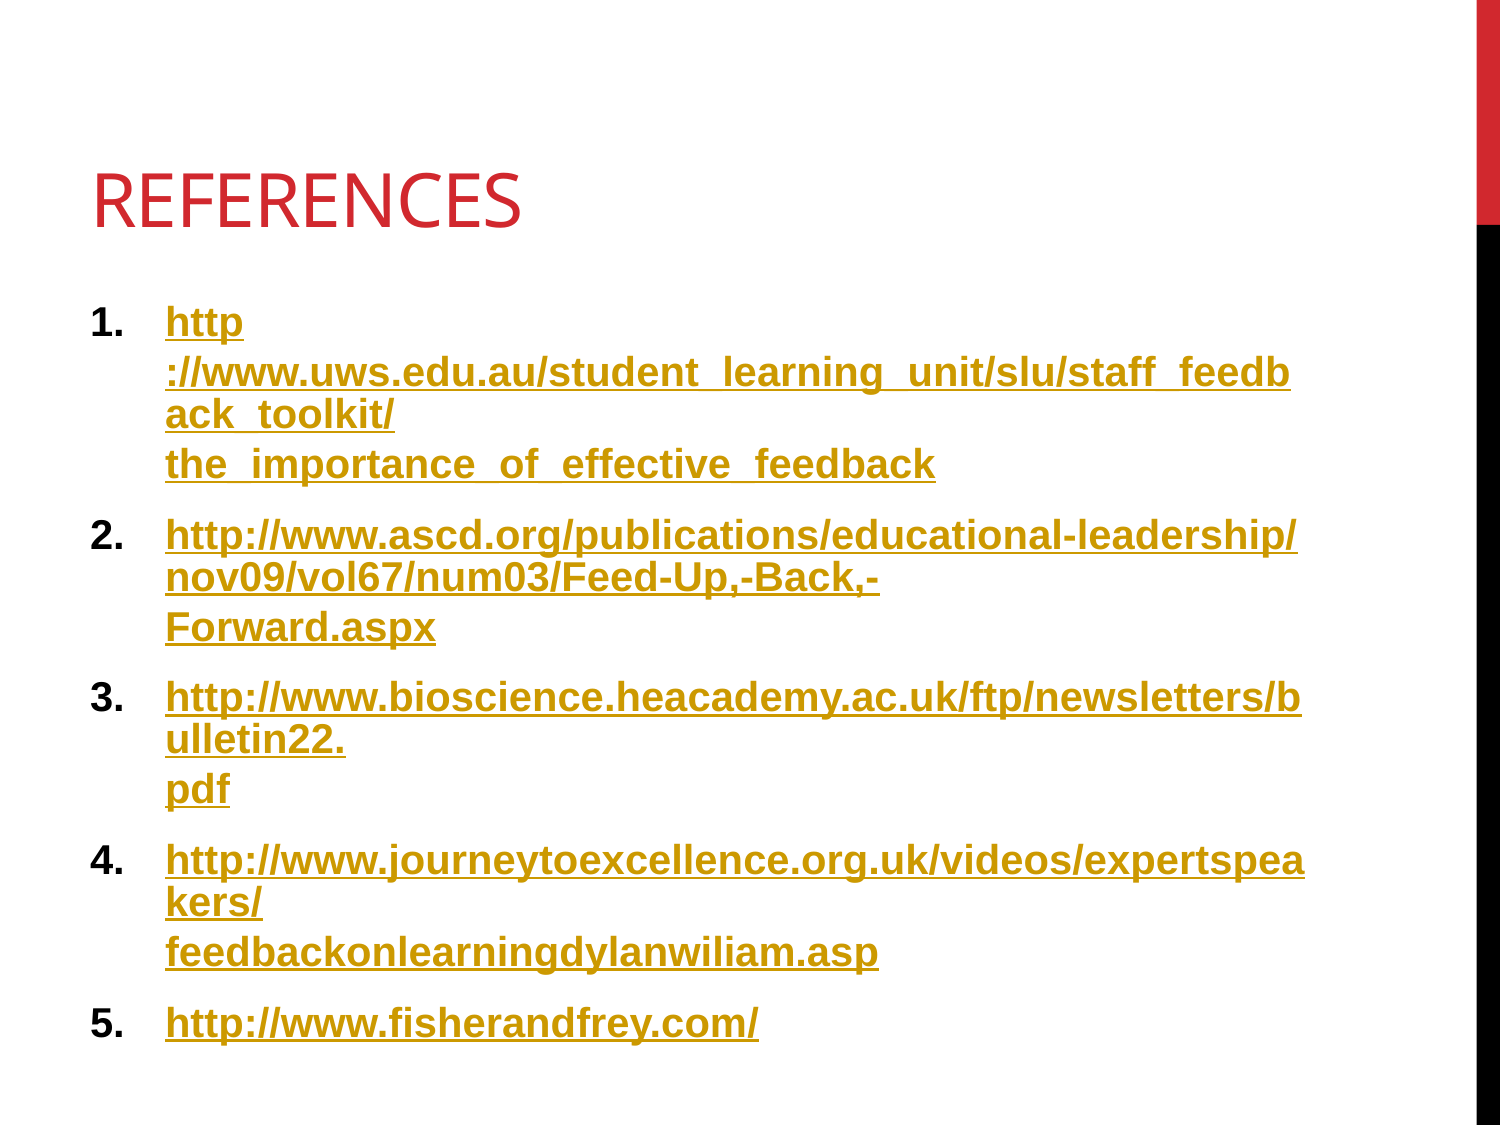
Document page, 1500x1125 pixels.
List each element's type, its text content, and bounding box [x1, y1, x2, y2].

list http://www.uws.edu.au/student_learning_unit/slu/staff_feedback_toolkit/the_importance_of_effective_feedback http://www.ascd.org/publications/educational-leadership/nov09/vol67/num03/Feed-Up,-Back,-Forward.aspx http://www.bioscience.heacademy.ac.uk/ftp/newsletters/bulletin22.pdf http://www.journeytoexcellence.org.uk/videos/expertspeakers/feedbackonlearningdylanwiliam.asp http://www.fisherandfrey.com/ [75, 287, 1325, 1005]
title references [75, 25, 1025, 250]
